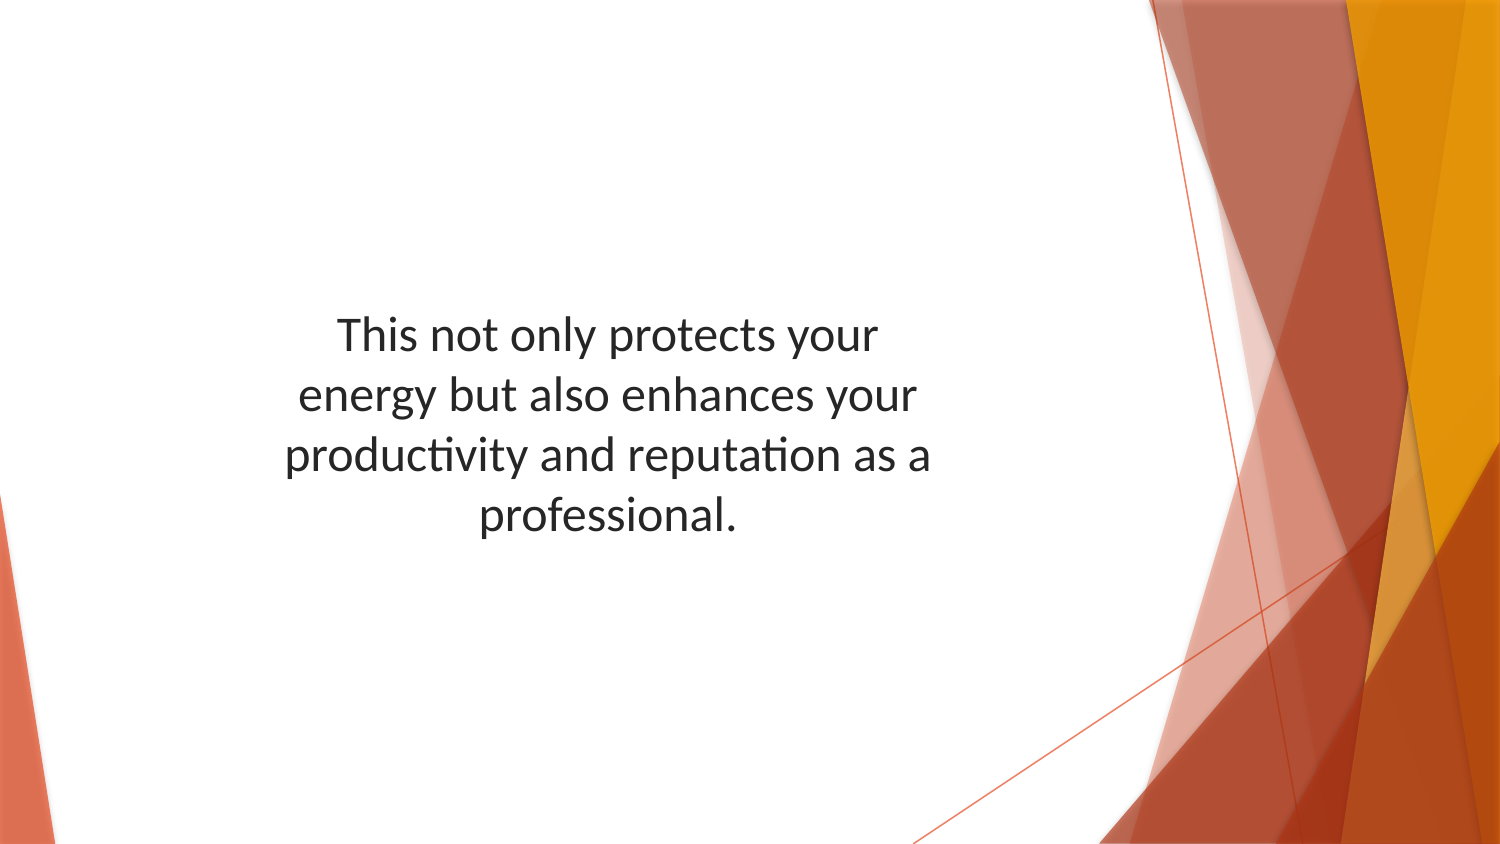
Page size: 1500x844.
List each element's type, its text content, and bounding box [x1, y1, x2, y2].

list This not only protects your energy but also enhances your productivity and reputation as a professional. [265, 114, 951, 729]
